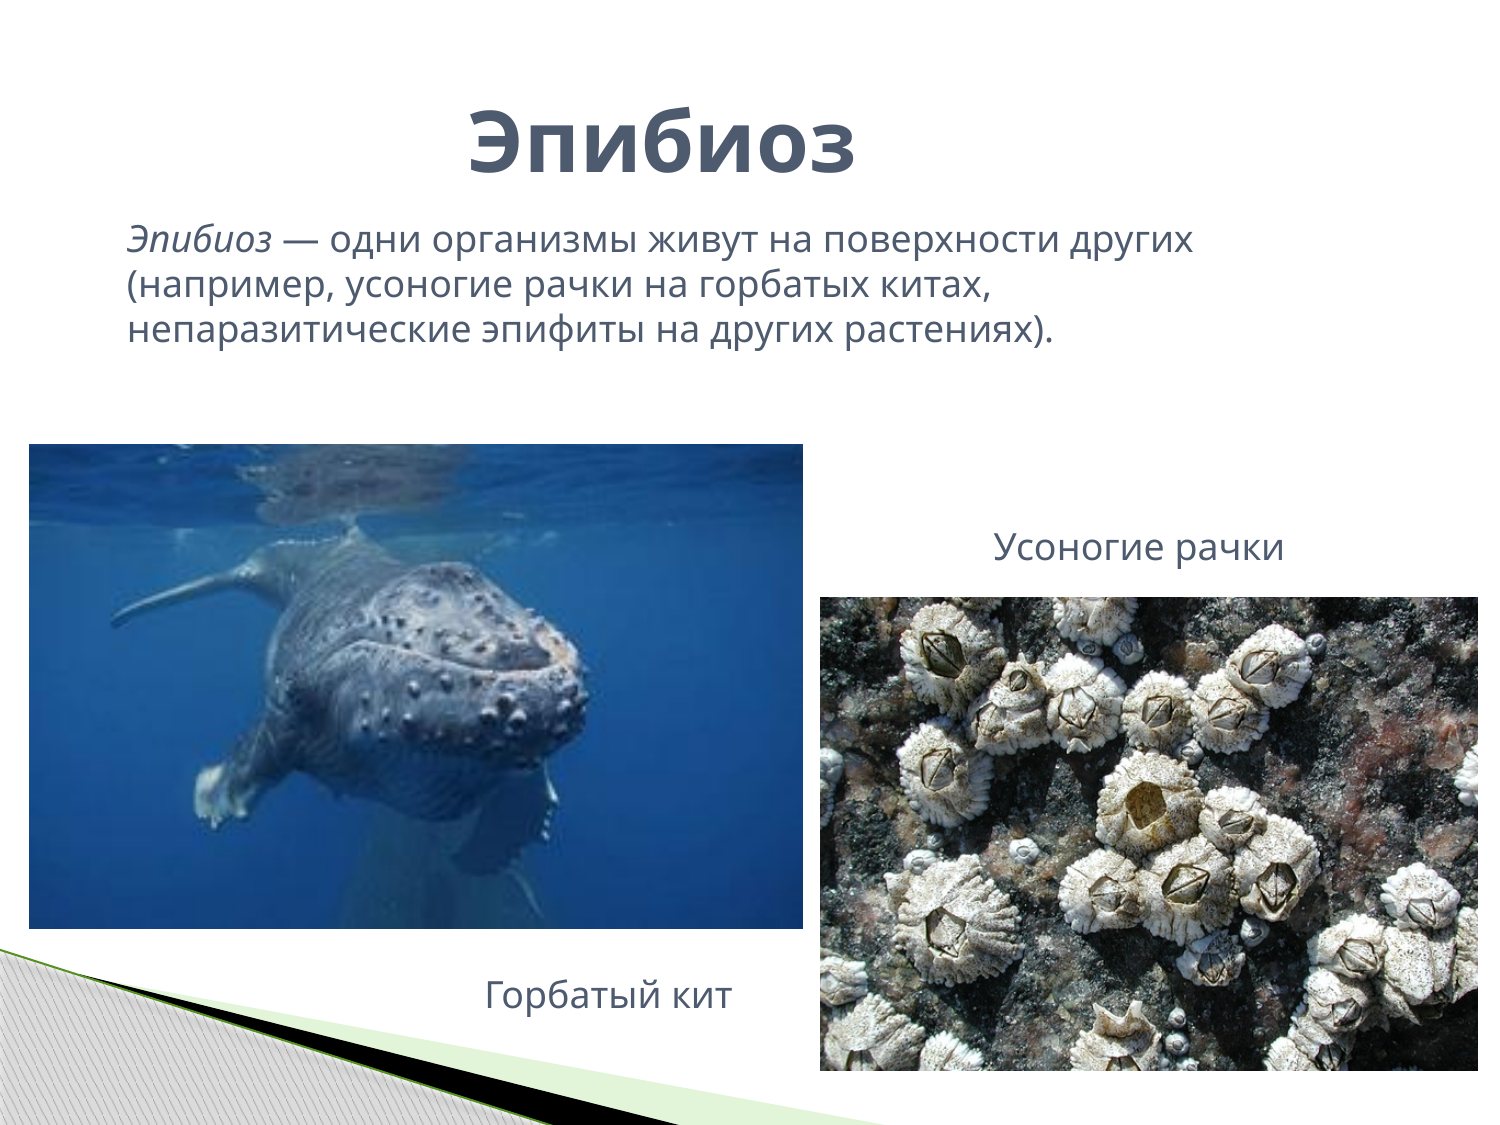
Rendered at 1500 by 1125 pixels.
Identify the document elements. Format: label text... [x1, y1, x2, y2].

text_box Горбатый кит [469, 964, 748, 1024]
title Эпибиоз [75, 45, 1425, 233]
text_box Эпибиоз — одни организмы живут на поверхности других (например, усоногие рачки на горбатых китах, непаразитические эпифиты на других растениях). [112, 208, 1459, 358]
picture [820, 597, 1478, 1071]
picture [29, 444, 803, 929]
text_box Усоногие рачки [978, 515, 1311, 575]
